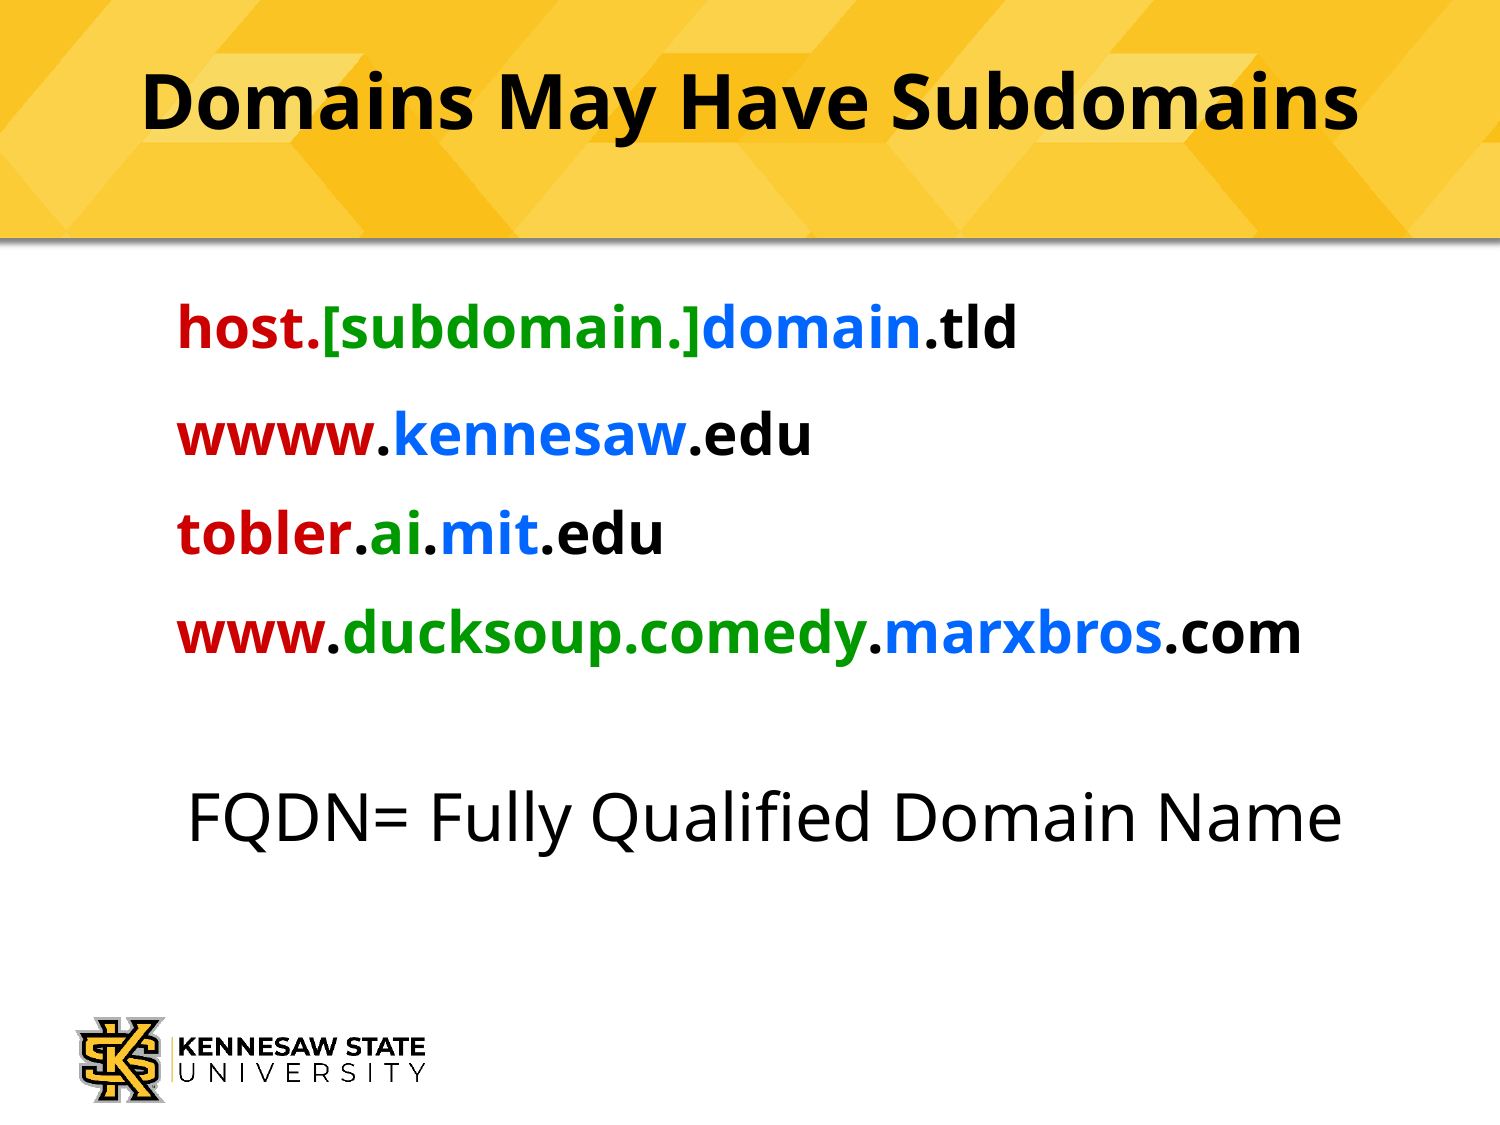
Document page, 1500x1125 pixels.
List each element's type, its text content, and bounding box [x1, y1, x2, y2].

text_box wwww.kennesaw.edu tobler.ai.mit.edu www.ducksoup.comedy.marxbros.com [158, 387, 1438, 675]
title Domains May Have Subdomains [75, 45, 1425, 233]
picture [0, 0, 1500, 251]
text_box host.[subdomain.]domain.tld [158, 280, 1163, 369]
text_box FQDN= Fully Qualified Domain Name [168, 765, 1387, 864]
picture [75, 1017, 425, 1103]
